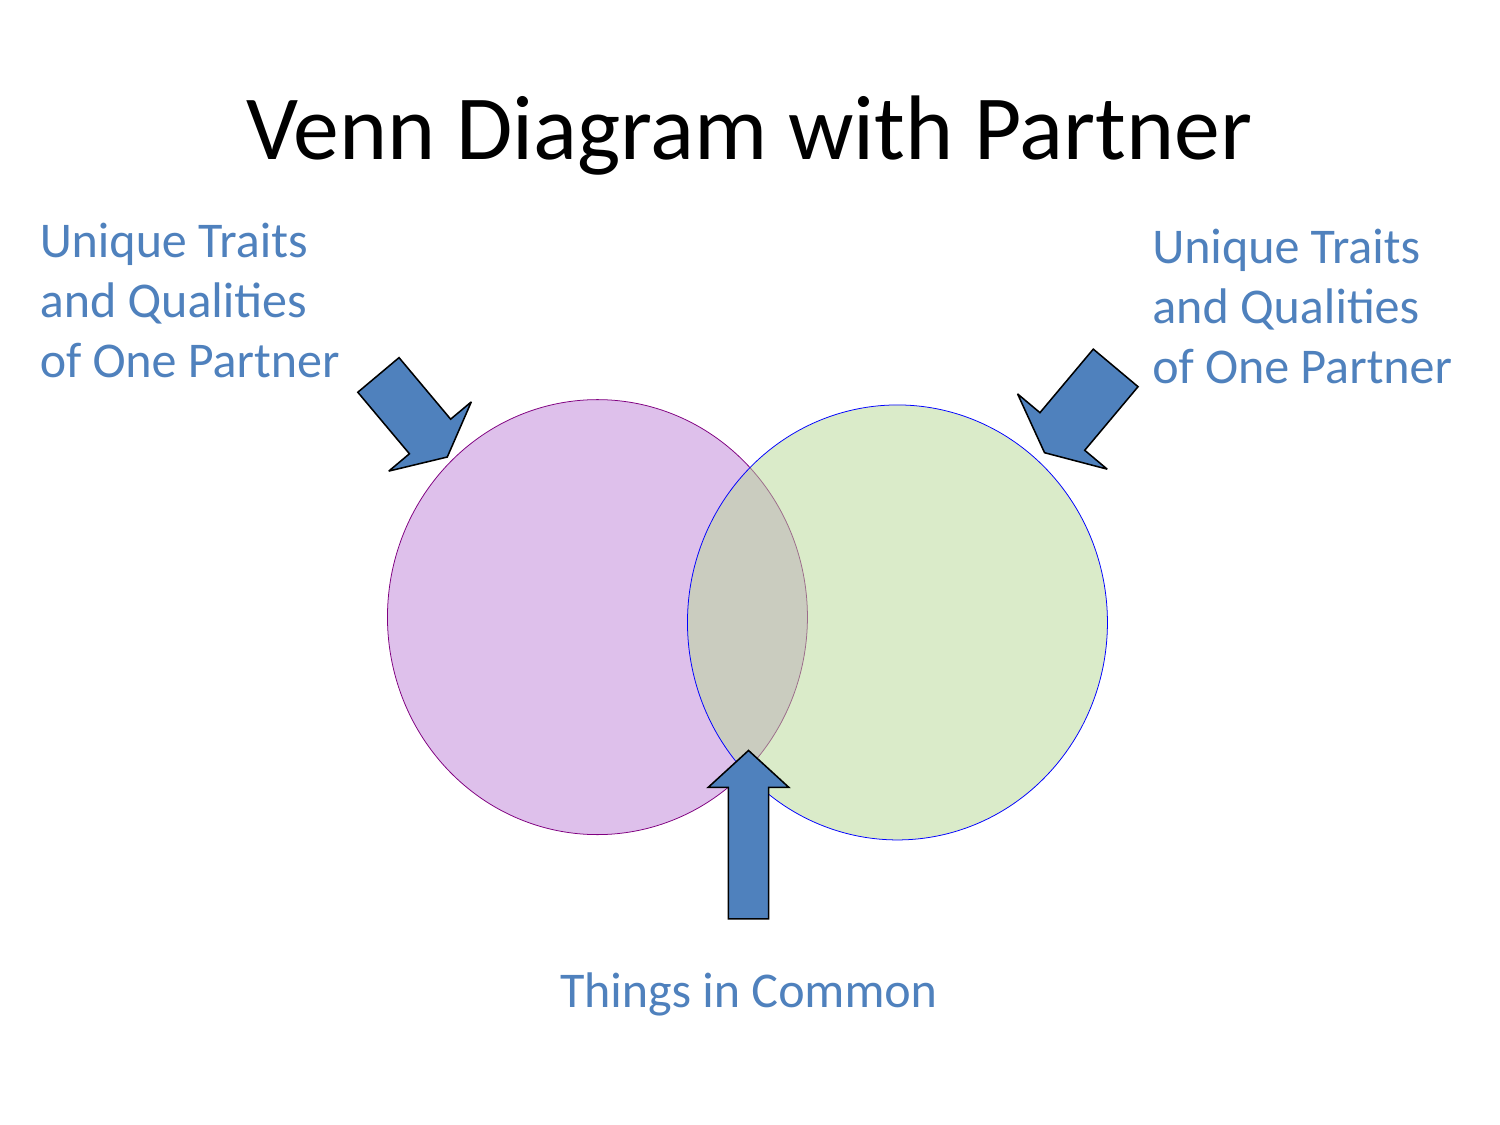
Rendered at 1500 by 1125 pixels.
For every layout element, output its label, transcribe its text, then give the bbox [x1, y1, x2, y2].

text_box [357, 357, 472, 472]
text_box [1017, 349, 1137, 470]
text_box [687, 404, 1108, 840]
text_box [387, 399, 750, 835]
text_box Unique Traits and Qualities of One Partner [25, 199, 355, 440]
title Venn Diagram with Partner [75, 45, 1425, 200]
text_box Things in Common [388, 949, 1109, 1070]
text_box [708, 750, 789, 919]
text_box Unique Traits and Qualities of One Partner [1137, 205, 1468, 446]
